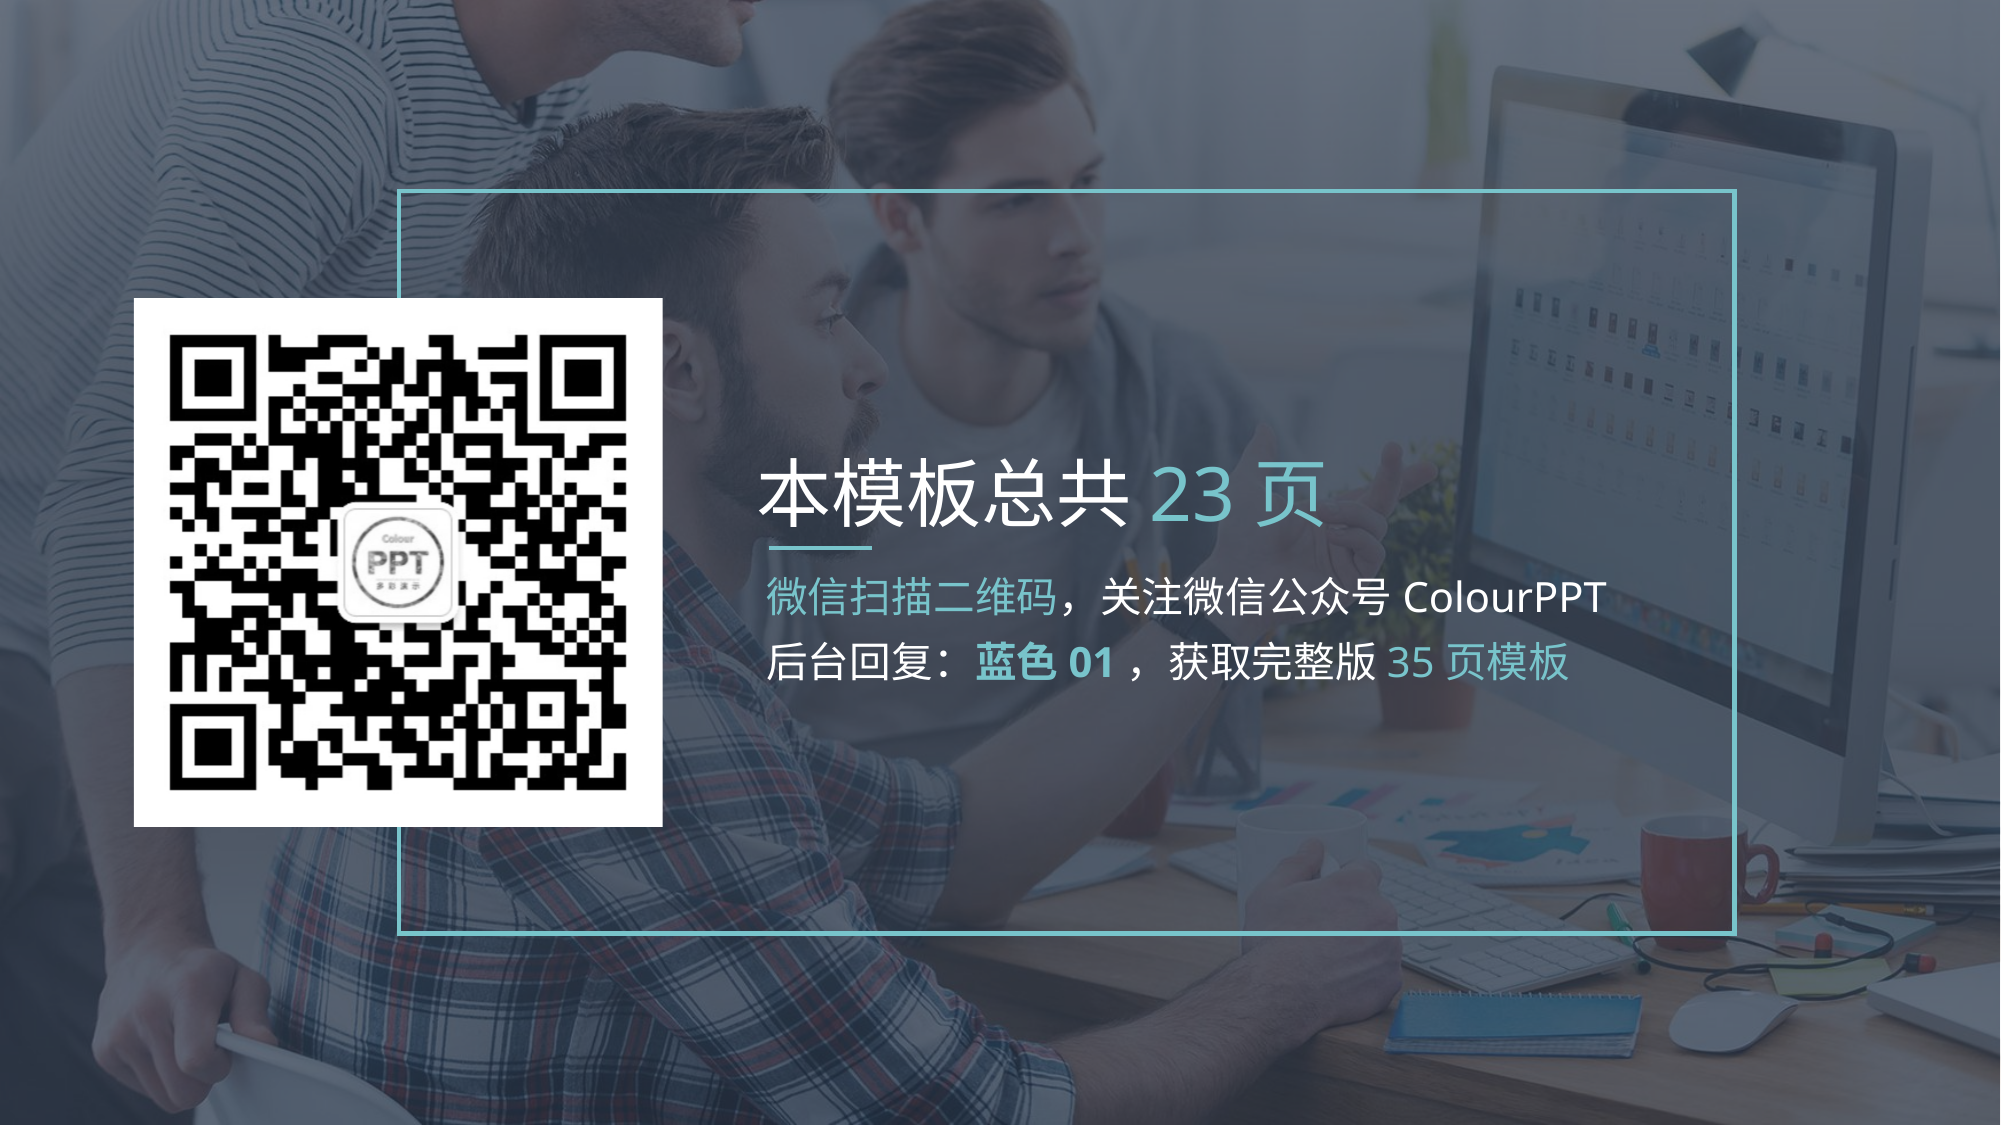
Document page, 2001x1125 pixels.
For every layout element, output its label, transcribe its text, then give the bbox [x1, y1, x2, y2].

text_box [398, 190, 1735, 650]
text_box 微信扫描二维码，关注微信公众号ColourPPT 后台回复：蓝色01，获取完整版35页模板 [751, 548, 1752, 694]
text_box [133, 297, 664, 828]
text_box [269, 650, 1865, 824]
text_box [0, 0, 2000, 1125]
text_box 本模板总共23页 [752, 414, 1333, 541]
text_box [398, 824, 1735, 935]
